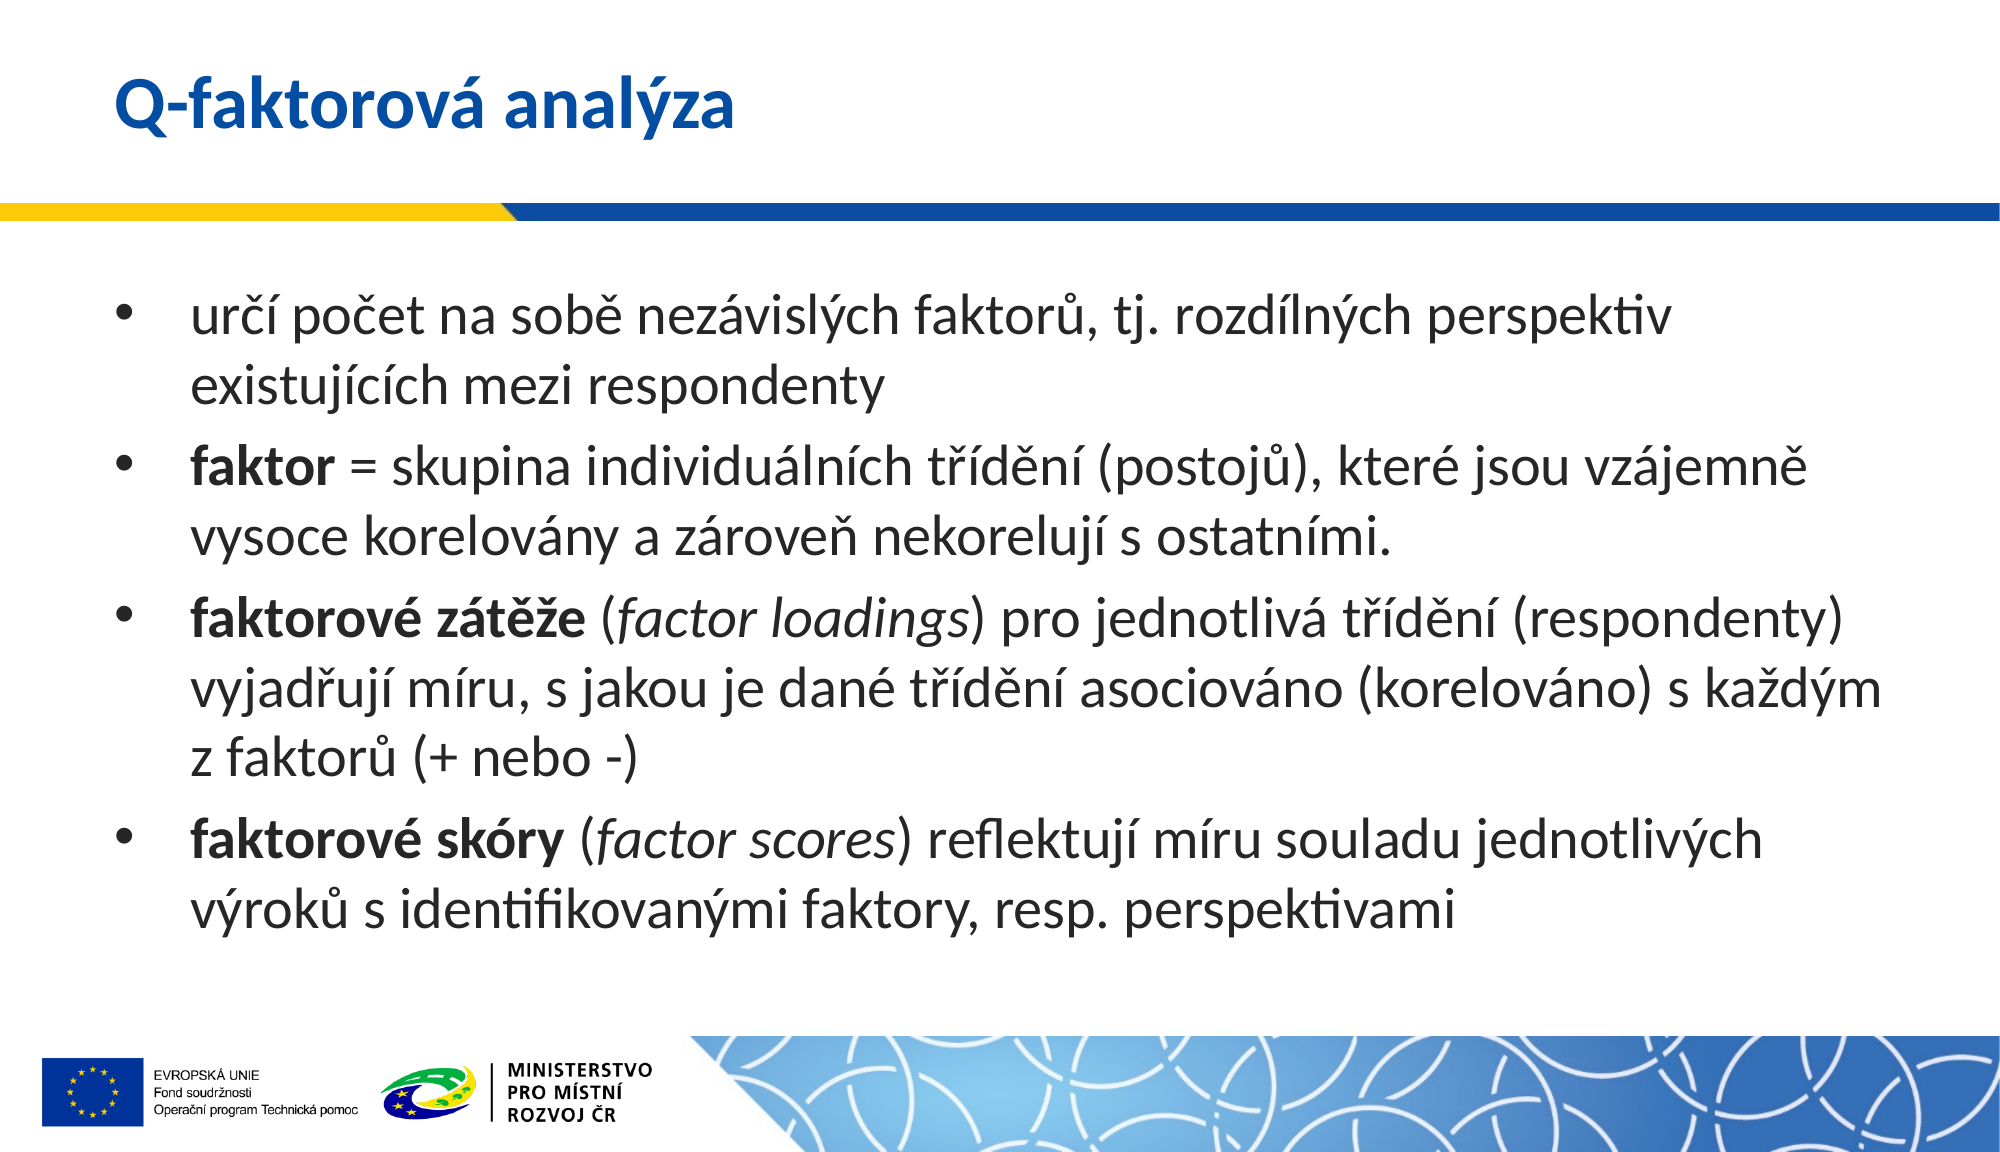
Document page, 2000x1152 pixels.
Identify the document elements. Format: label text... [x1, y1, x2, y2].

title Q-faktorová analýza [99, 46, 1900, 198]
picture [19, 1035, 674, 1149]
picture [680, 1036, 2000, 1152]
picture [0, 203, 2000, 221]
list určí počet na sobě nezávislých faktorů, tj. rozdílných perspektiv existujících mezi respondenty faktor = skupina individuálních třídění (postojů), které jsou vzájemně vysoce korelovány a zároveň nekorelují s ostatními. faktorové zátěže (factor loadings) pro jednotlivá třídění (respondenty) vyjadřují míru, s jakou je dané třídění asociováno (korelováno) s každým z faktorů (+ nebo -) faktorové skóry (factor scores) reflektují míru souladu jednotlivých výroků s identifikovanými faktory, resp. perspektivami [99, 268, 1900, 1029]
